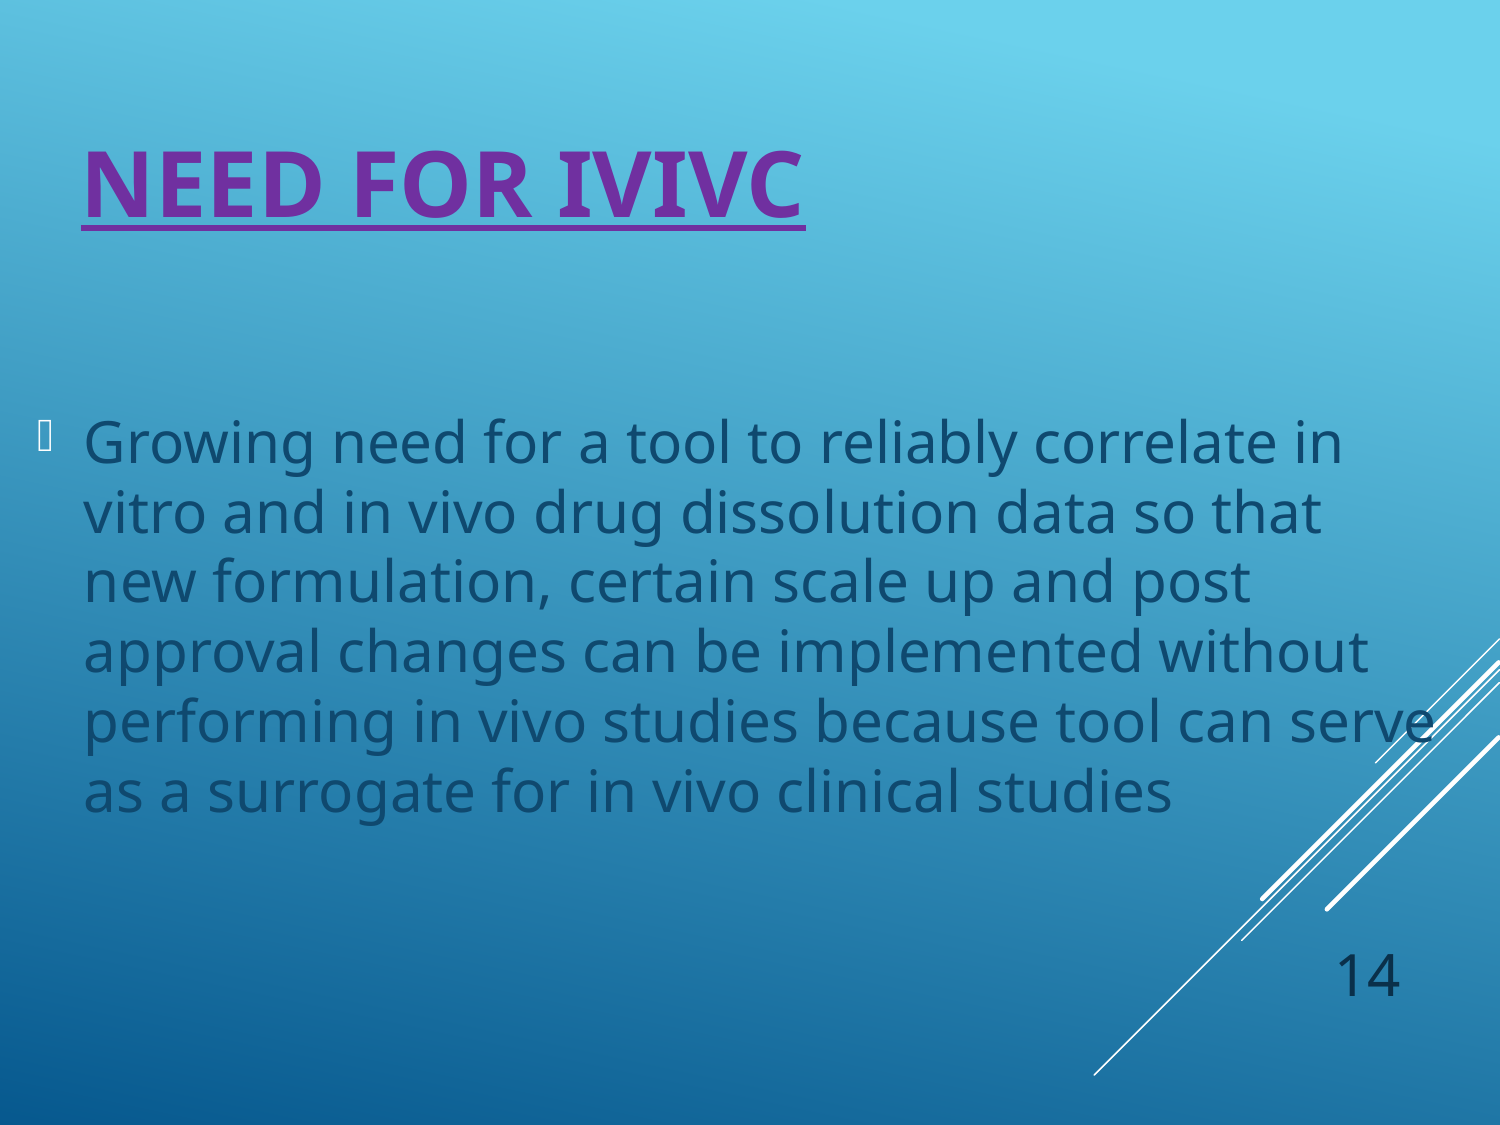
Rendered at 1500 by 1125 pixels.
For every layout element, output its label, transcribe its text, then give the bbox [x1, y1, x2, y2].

list Growing need for a tool to reliably correlate in vitro and in vivo drug dissolution data so that new formulation, certain scale up and post approval changes can be implemented without performing in vivo studies because tool can serve as a surrogate for in vivo clinical studies [22, 324, 1460, 975]
slide_number 14 [1275, 915, 1416, 1025]
title Need for IVIVC [65, 87, 1416, 275]
